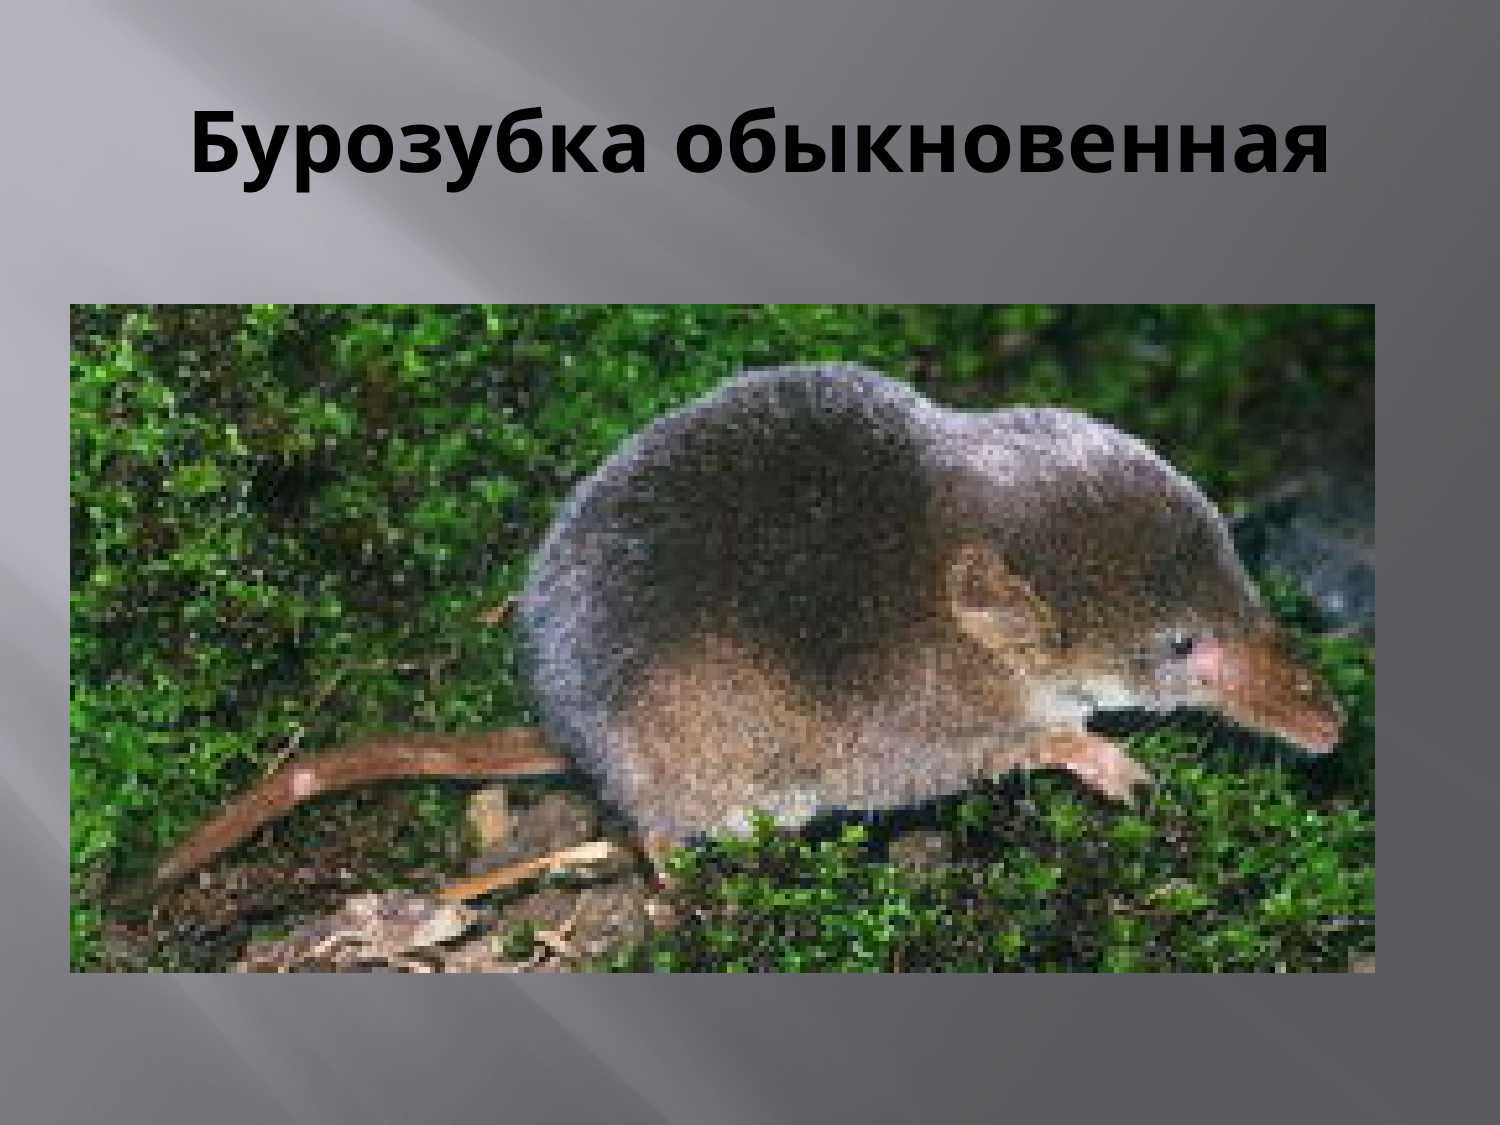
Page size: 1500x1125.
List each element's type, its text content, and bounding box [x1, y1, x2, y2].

picture [70, 304, 1376, 973]
title Бурозубка обыкновенная [75, 45, 1425, 233]
